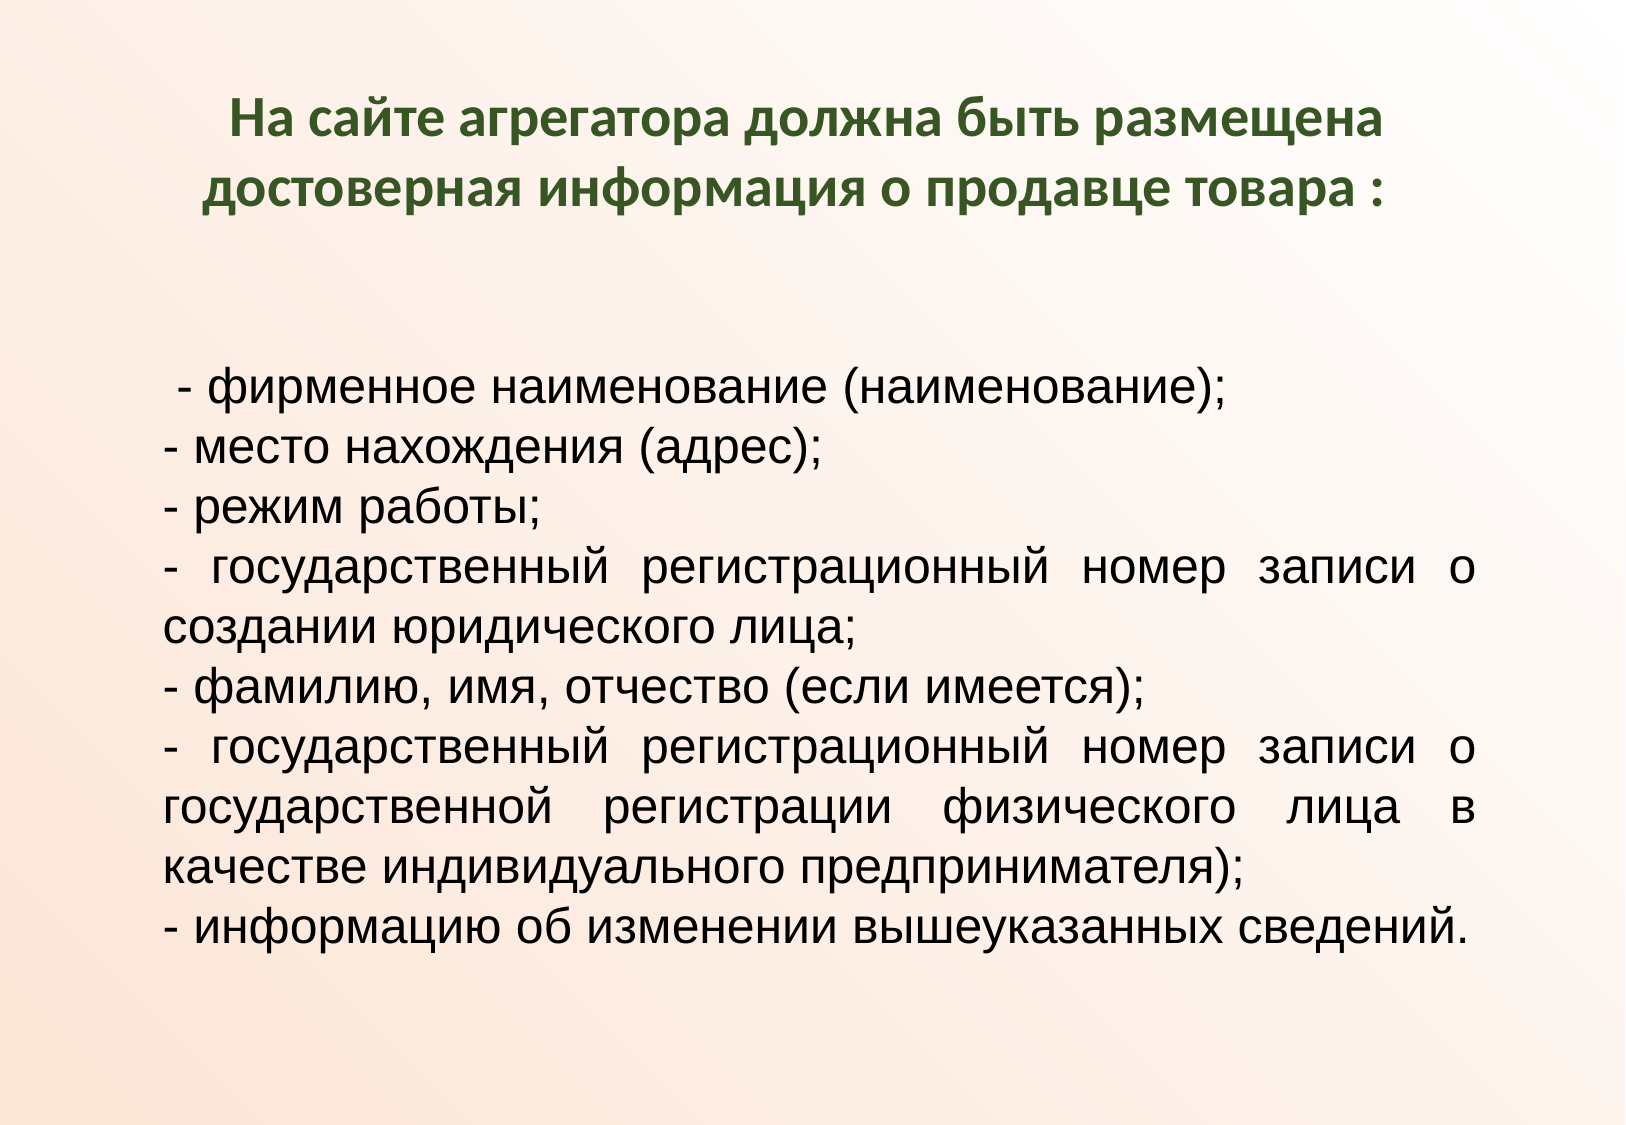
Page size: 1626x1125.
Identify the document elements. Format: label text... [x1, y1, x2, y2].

text_box На сайте агрегатора должна быть размещена достоверная информация о продавце товара : [111, 71, 1504, 226]
text_box - фирменное наименование (наименование); - место нахождения (адрес); - режим работы; - государственный регистрационный номер записи о создании юридического лица; - фамилию, имя, отчество (если имеется); - государственный регистрационный номер записи о государственной регистрации физического лица в качестве индивидуального предпринимателя); - информацию об изменении вышеуказанных сведений. [147, 345, 1492, 961]
